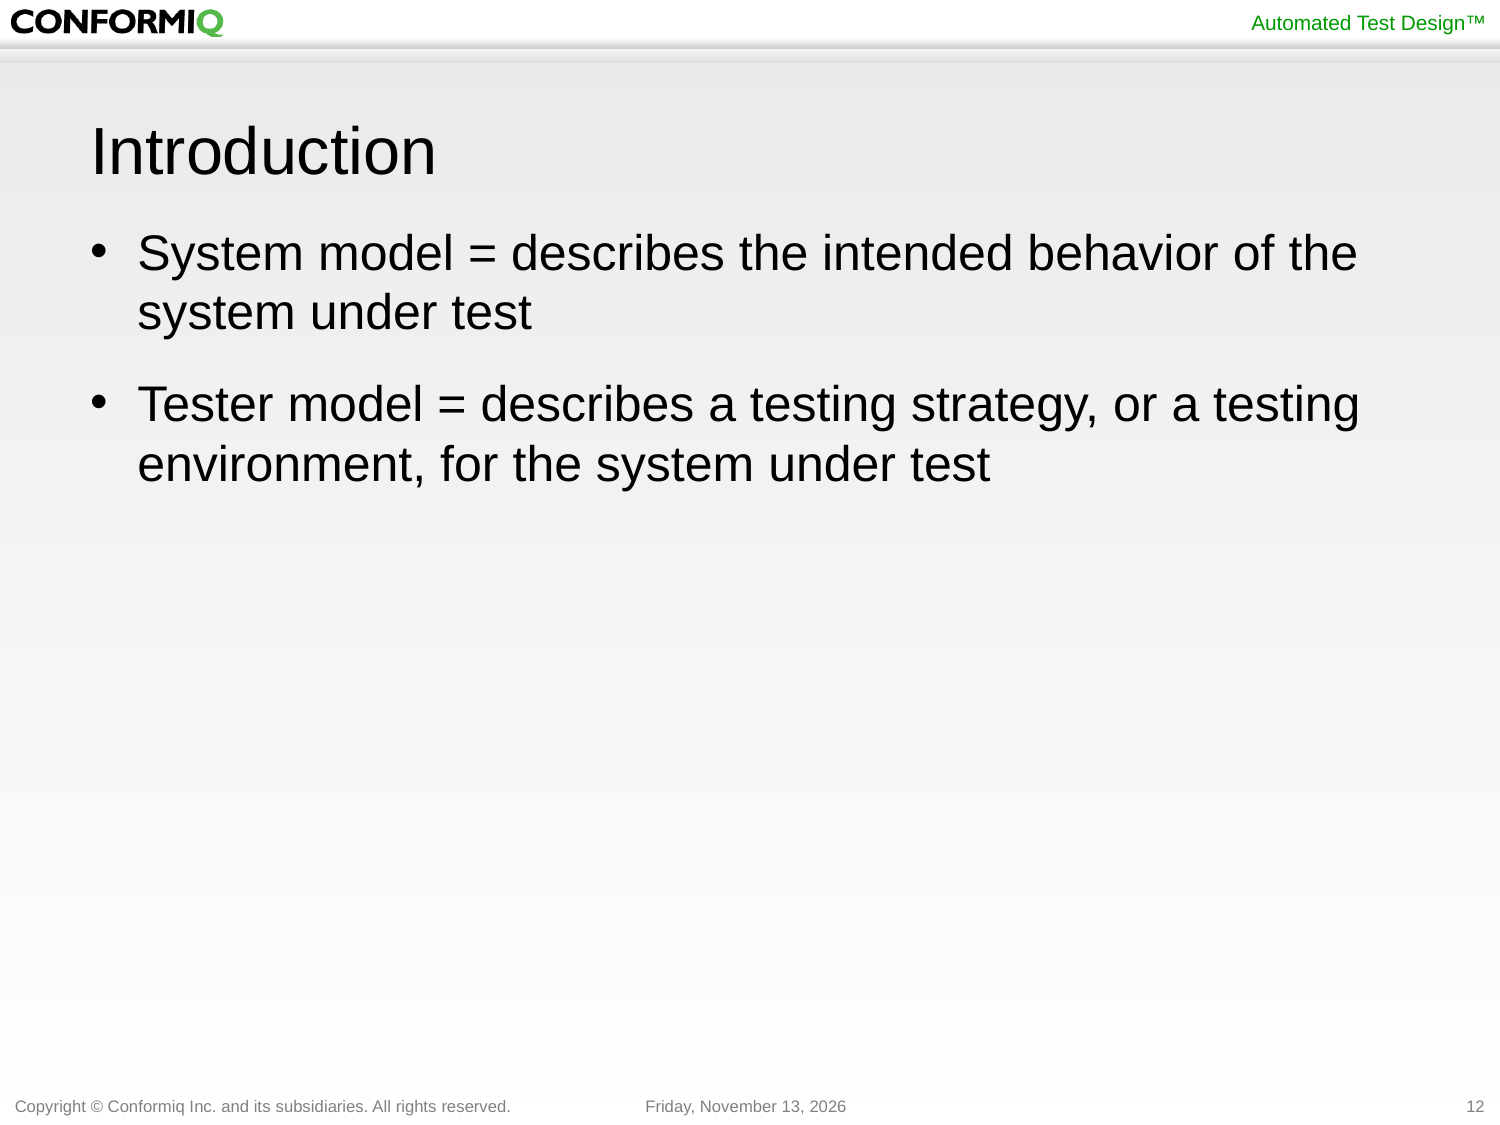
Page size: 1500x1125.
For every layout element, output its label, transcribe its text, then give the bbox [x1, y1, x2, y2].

picture [8, 4, 224, 37]
title Introduction [75, 99, 1425, 200]
list System model = describes the intended behavior of the system under test Tester model = describes a testing strategy, or a testing environment, for the system under test [75, 212, 1425, 1063]
